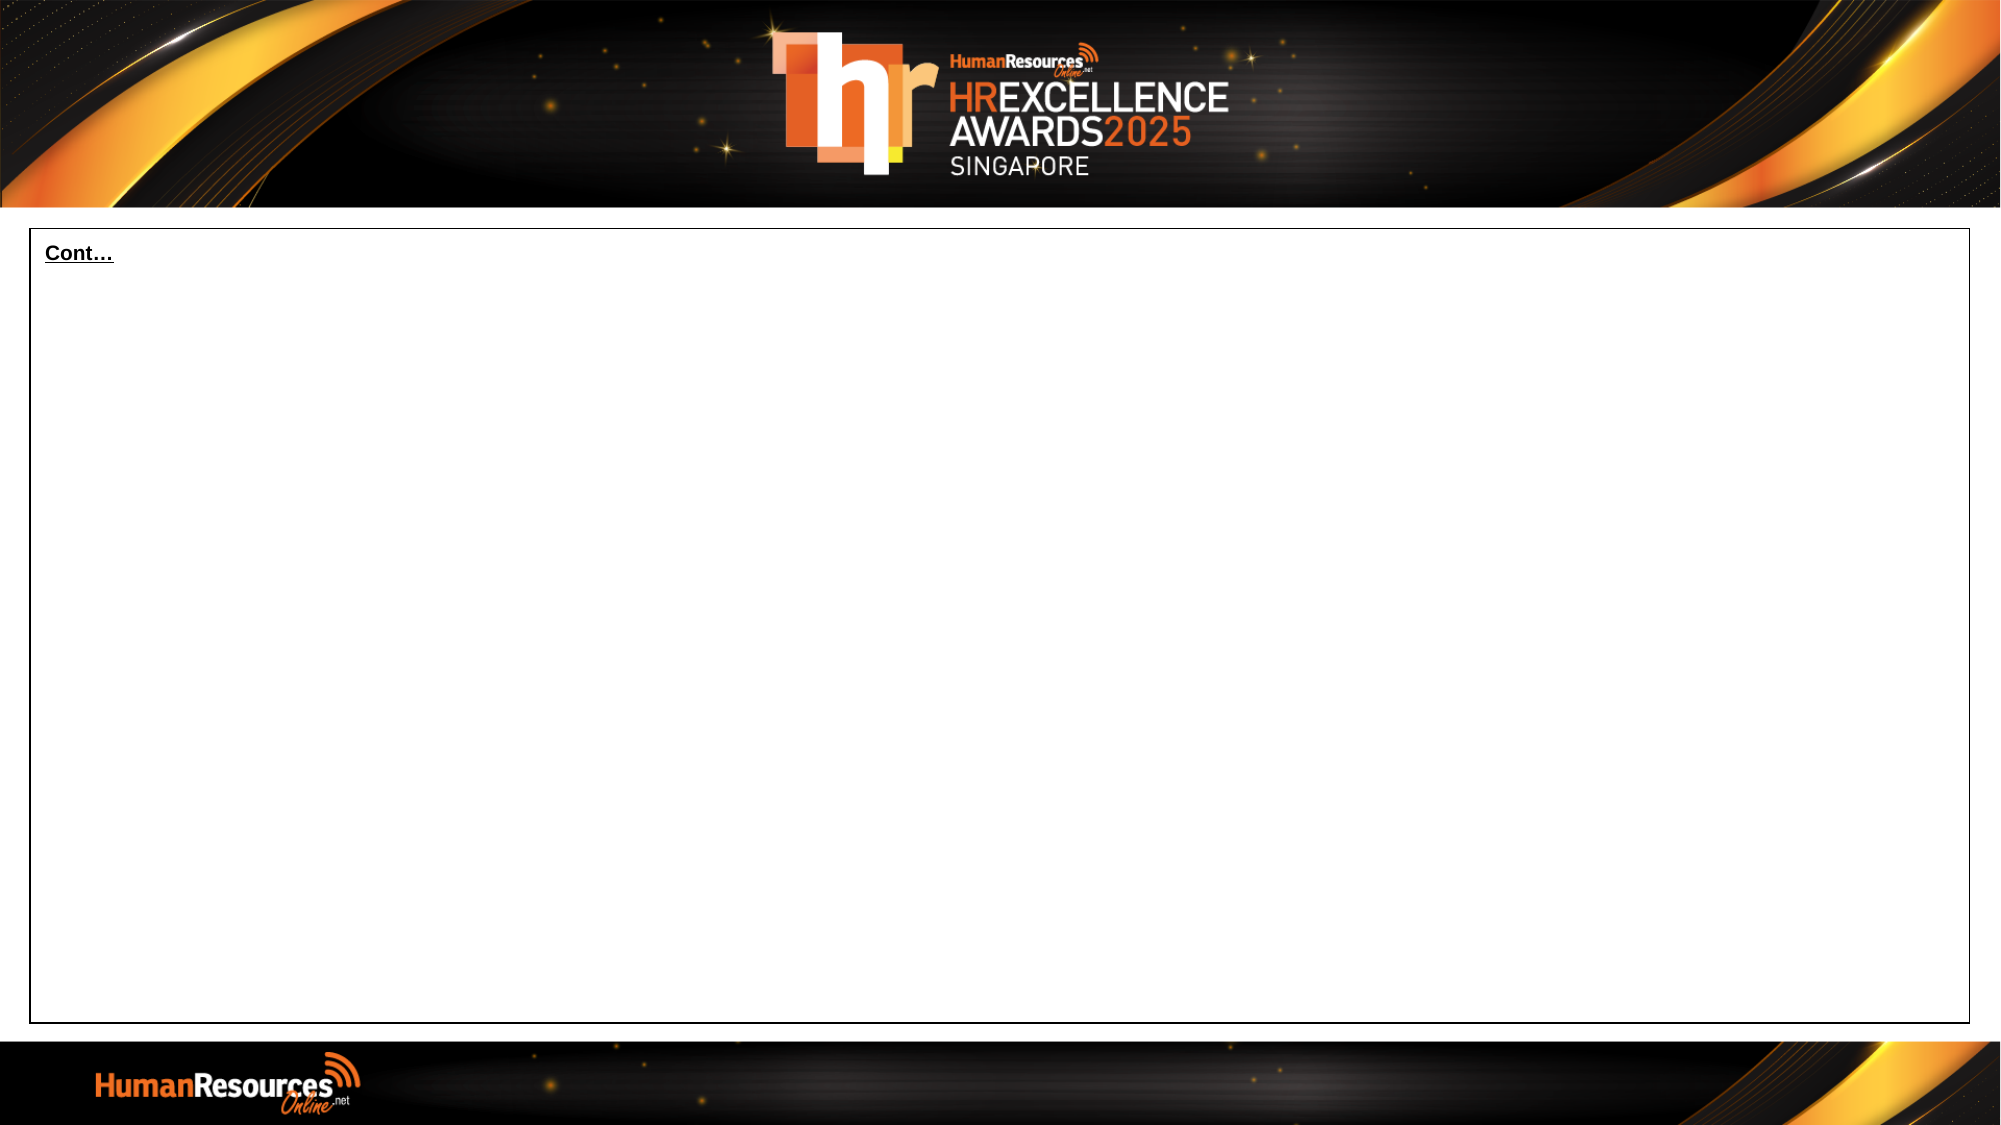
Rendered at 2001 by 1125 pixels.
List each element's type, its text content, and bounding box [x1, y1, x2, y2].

text_box Cont… [30, 228, 1970, 1023]
picture [0, 0, 2001, 1125]
